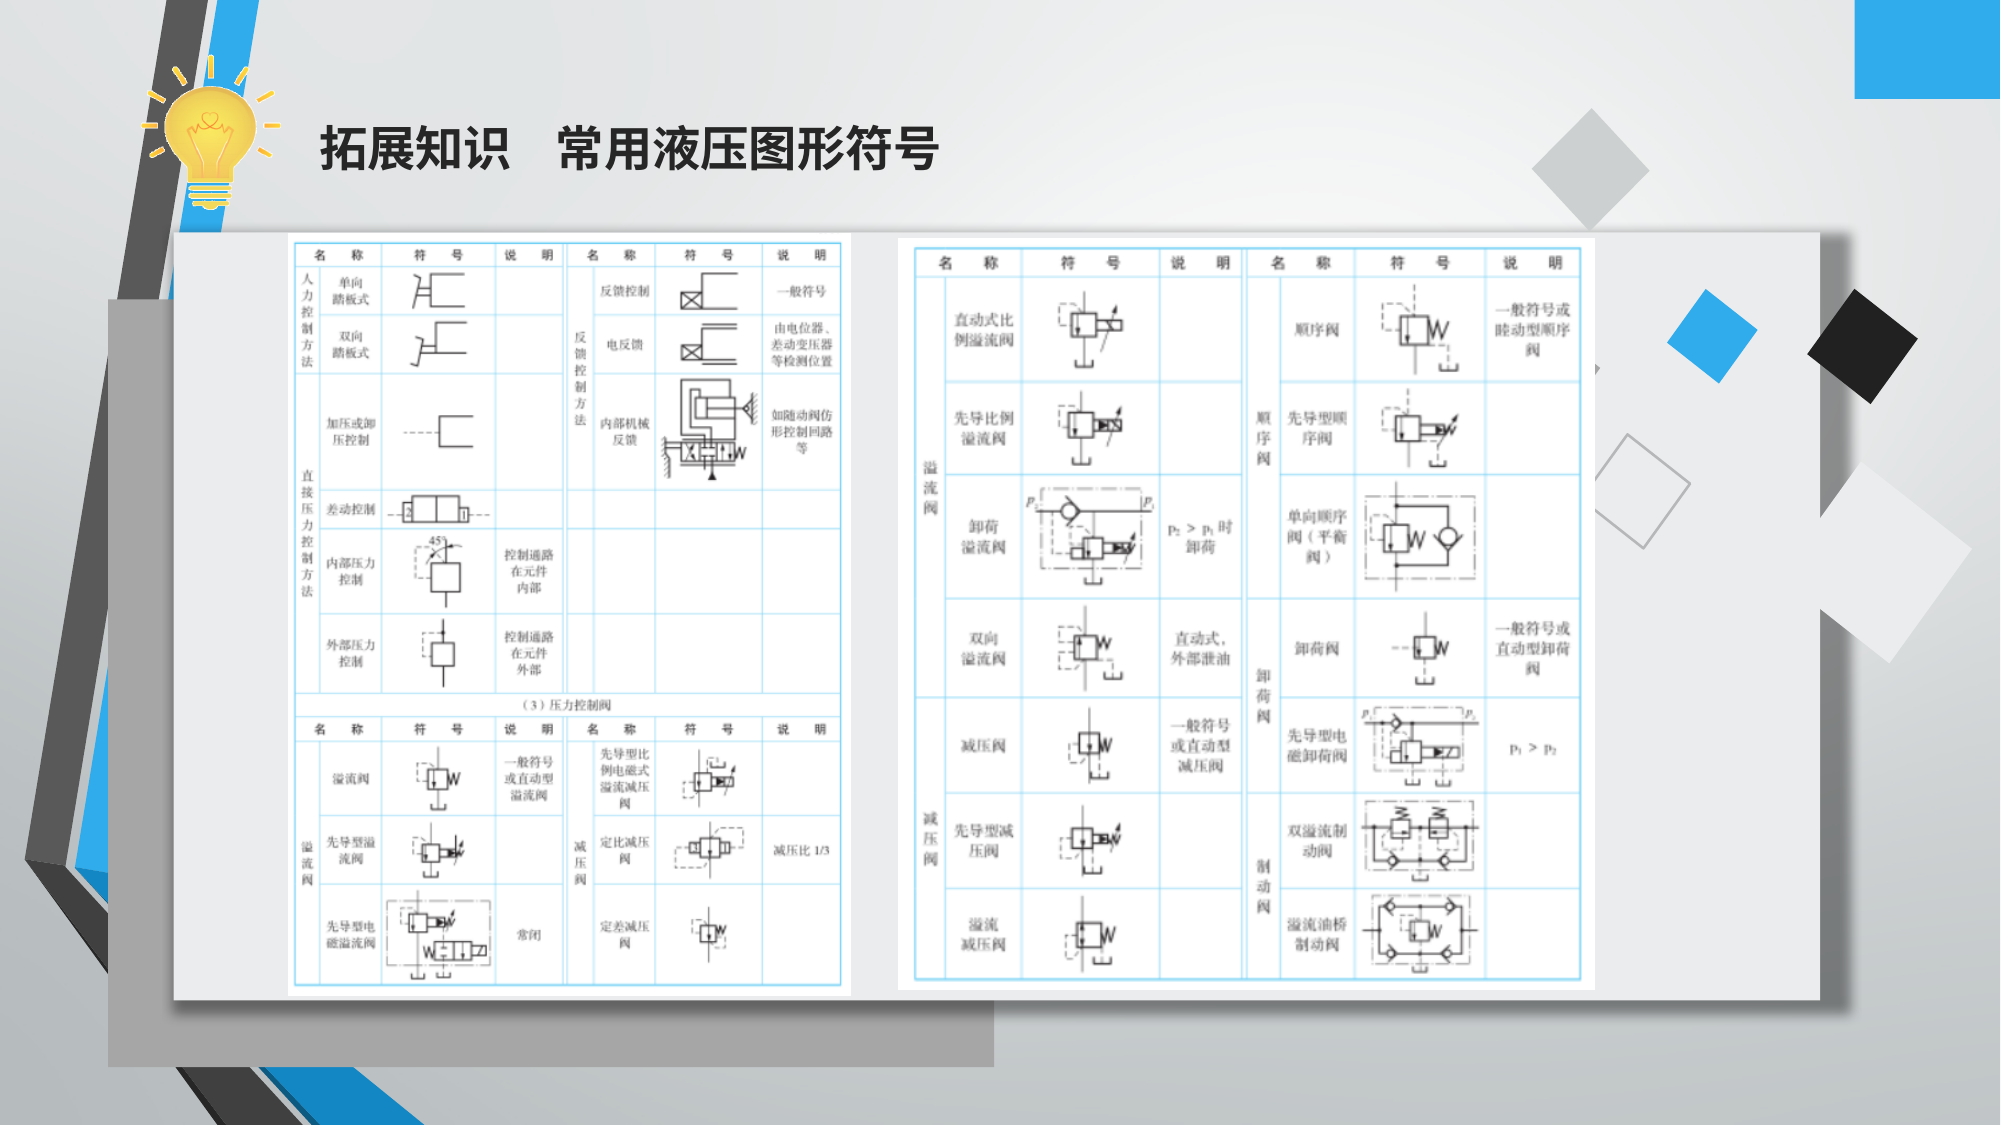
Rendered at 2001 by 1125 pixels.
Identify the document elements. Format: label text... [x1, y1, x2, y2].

picture [288, 233, 851, 996]
text_box [107, 298, 995, 1068]
text_box 拓展知识 常用液压图形符号 [304, 98, 1047, 224]
text_box [1853, 0, 2000, 100]
text_box [172, 231, 1821, 1002]
picture [137, 53, 286, 211]
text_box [1544, 66, 1924, 710]
picture [898, 238, 1595, 990]
